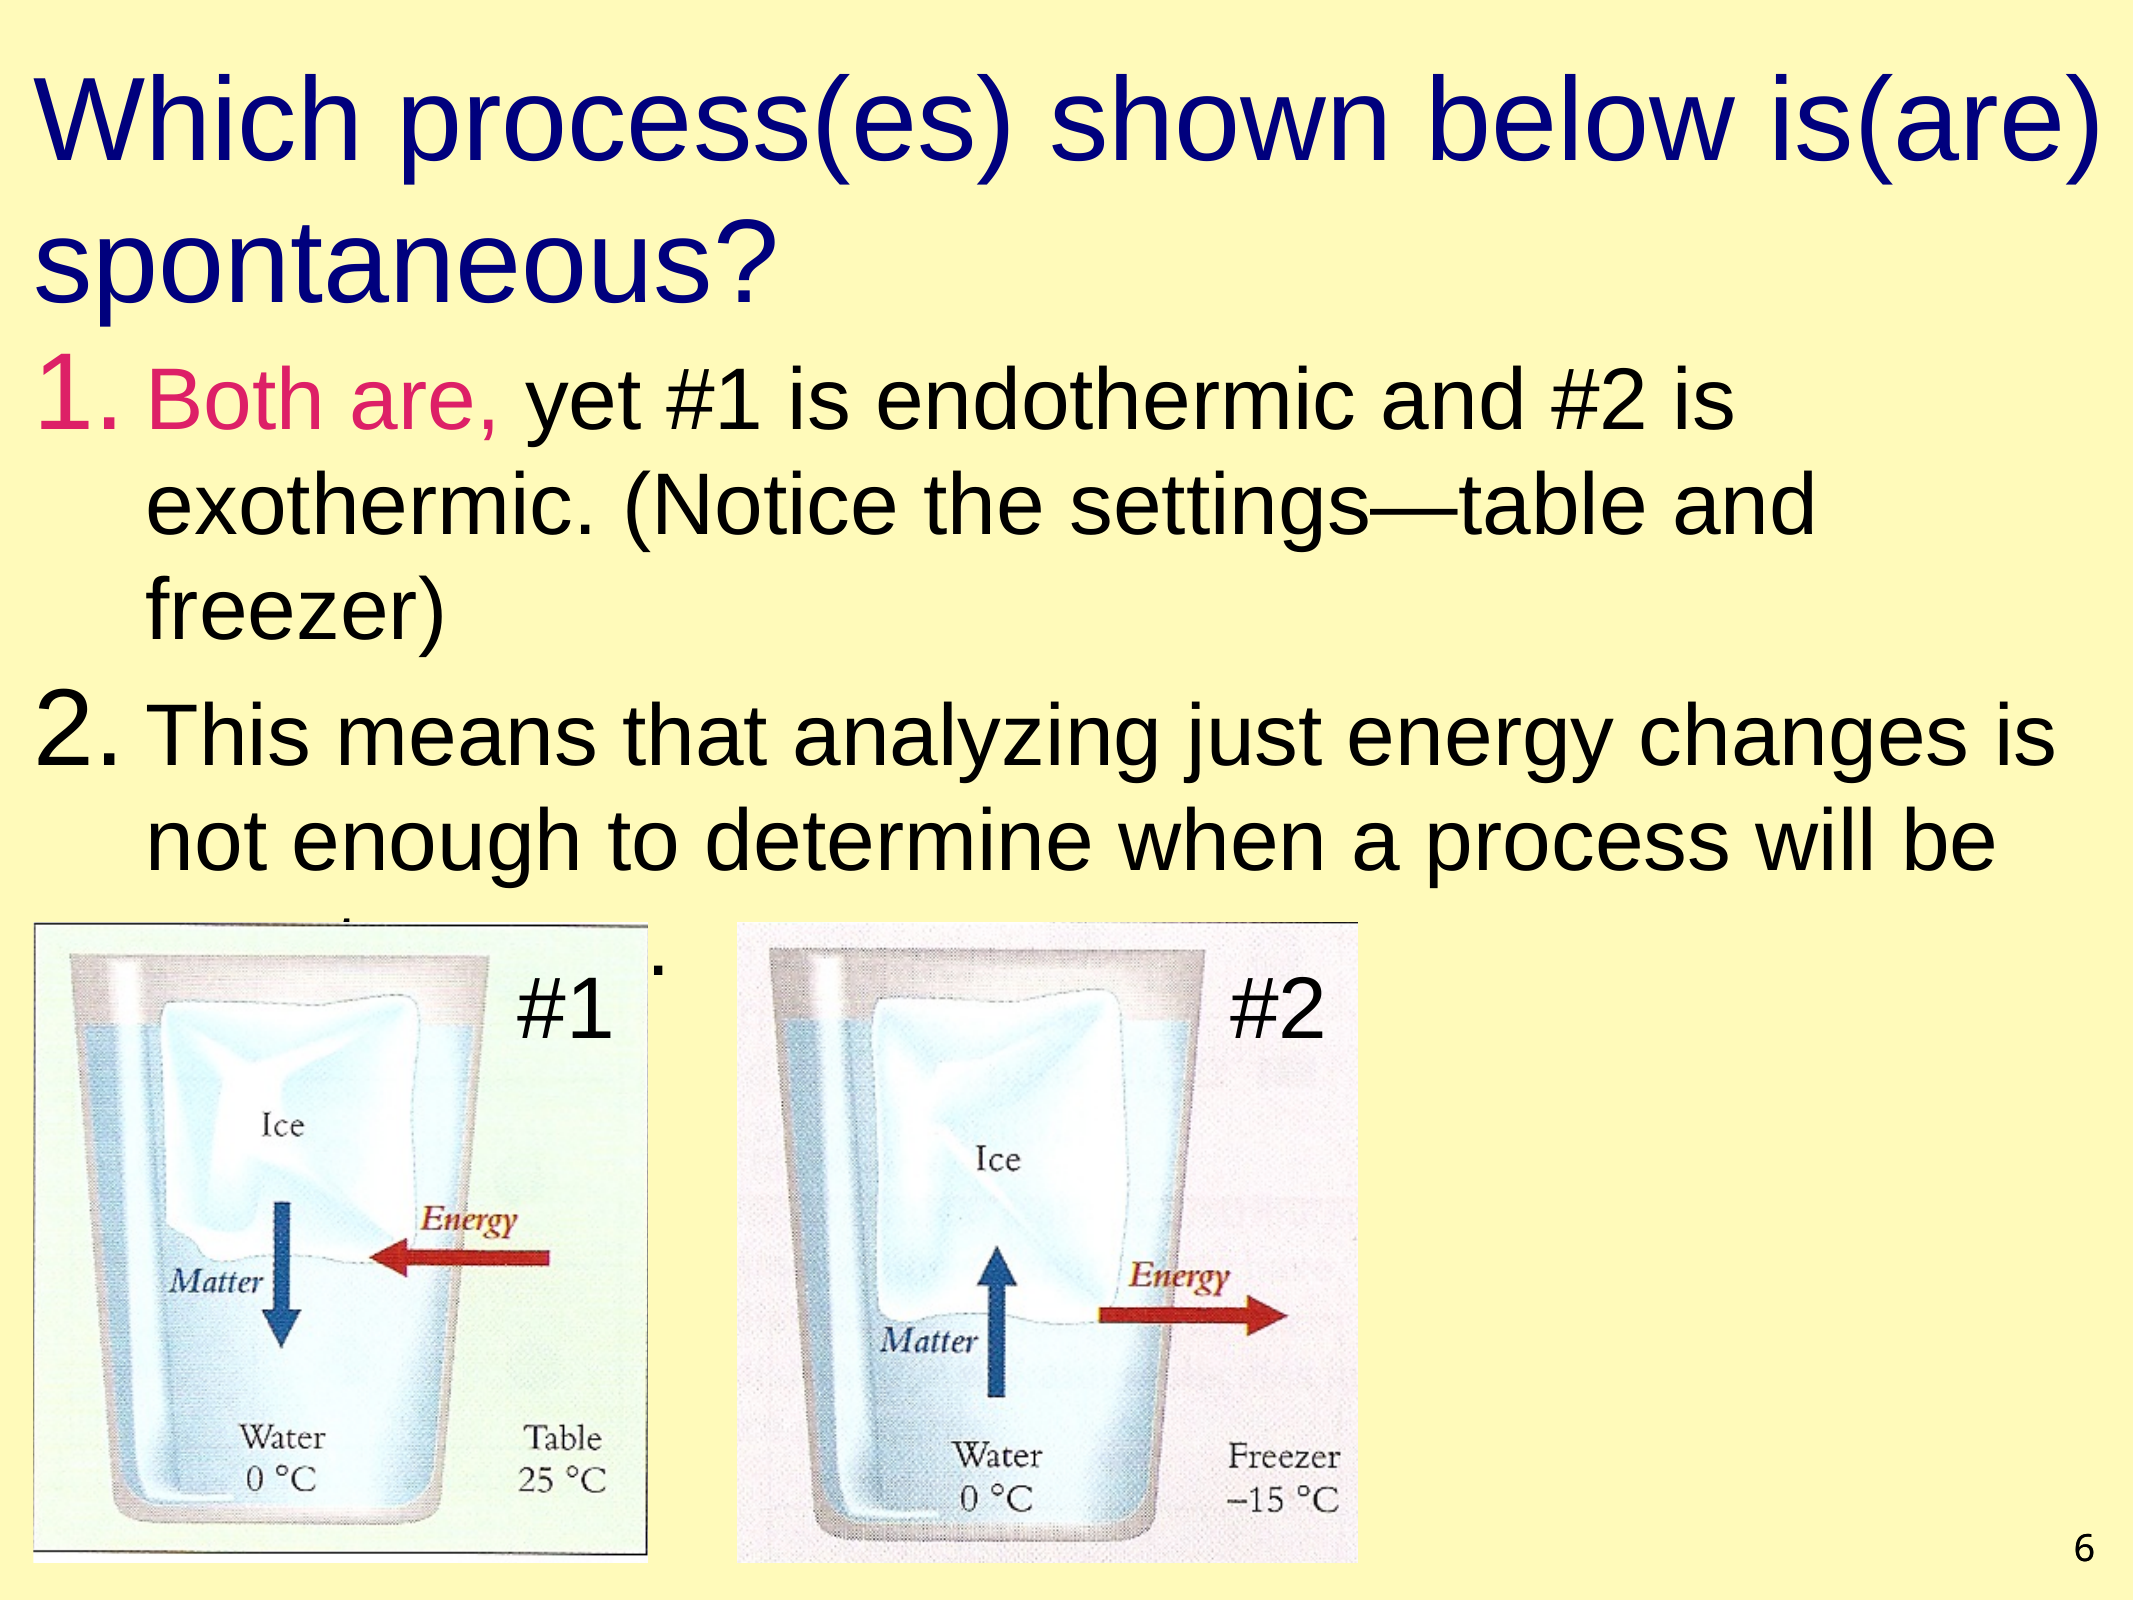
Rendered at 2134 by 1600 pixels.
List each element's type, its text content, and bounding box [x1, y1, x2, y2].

picture [33, 922, 649, 1563]
text_box 6 [2056, 1516, 2113, 1578]
picture [736, 921, 1359, 1563]
title Which process(es) shown below is(are) spontaneous? [32, 41, 2116, 341]
list Both are, yet #1 is endothermic and #2 is exothermic. (Notice the settings—table and freezer) This means that analyzing just energy changes is not enough to determine when a process will be spontaneous. [32, 341, 2116, 1578]
